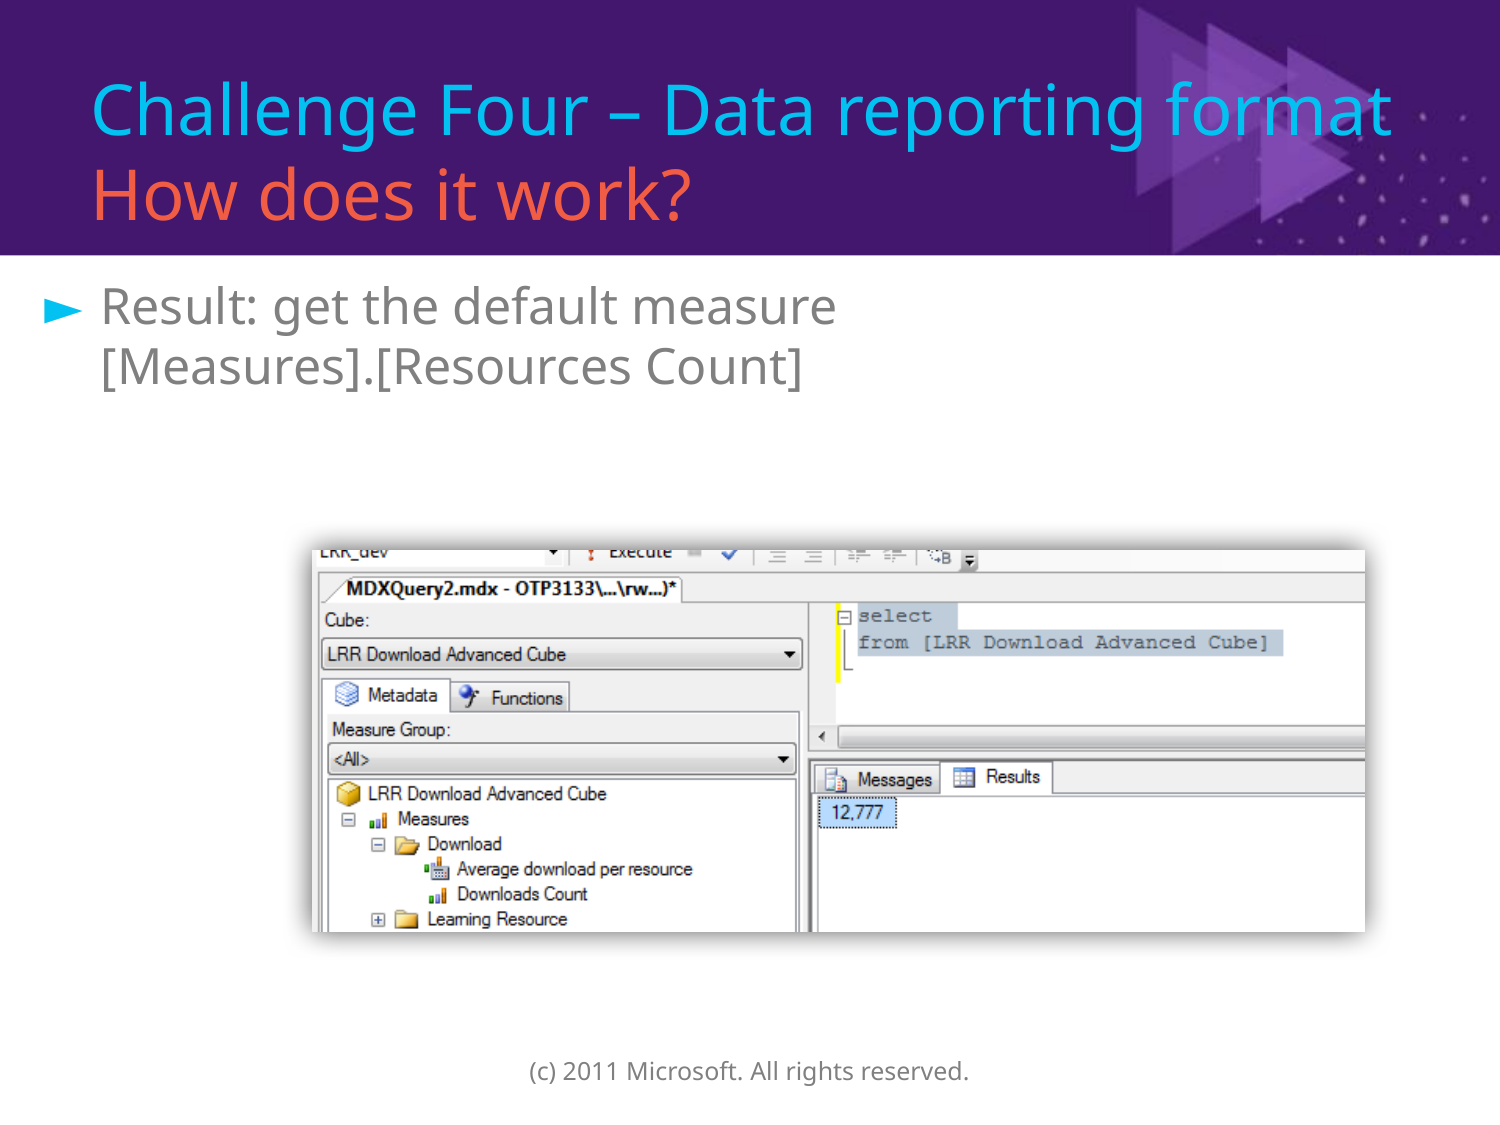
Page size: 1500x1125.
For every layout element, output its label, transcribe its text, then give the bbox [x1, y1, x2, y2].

picture [312, 550, 1365, 933]
picture [0, 0, 1500, 255]
footer (c) 2011 Microsoft. All rights reserved. [512, 1042, 988, 1103]
title Challenge Four – Data reporting format How does it work? [75, 56, 1425, 244]
list Result: get the default measure [Measures].[Resources Count] [29, 267, 928, 468]
